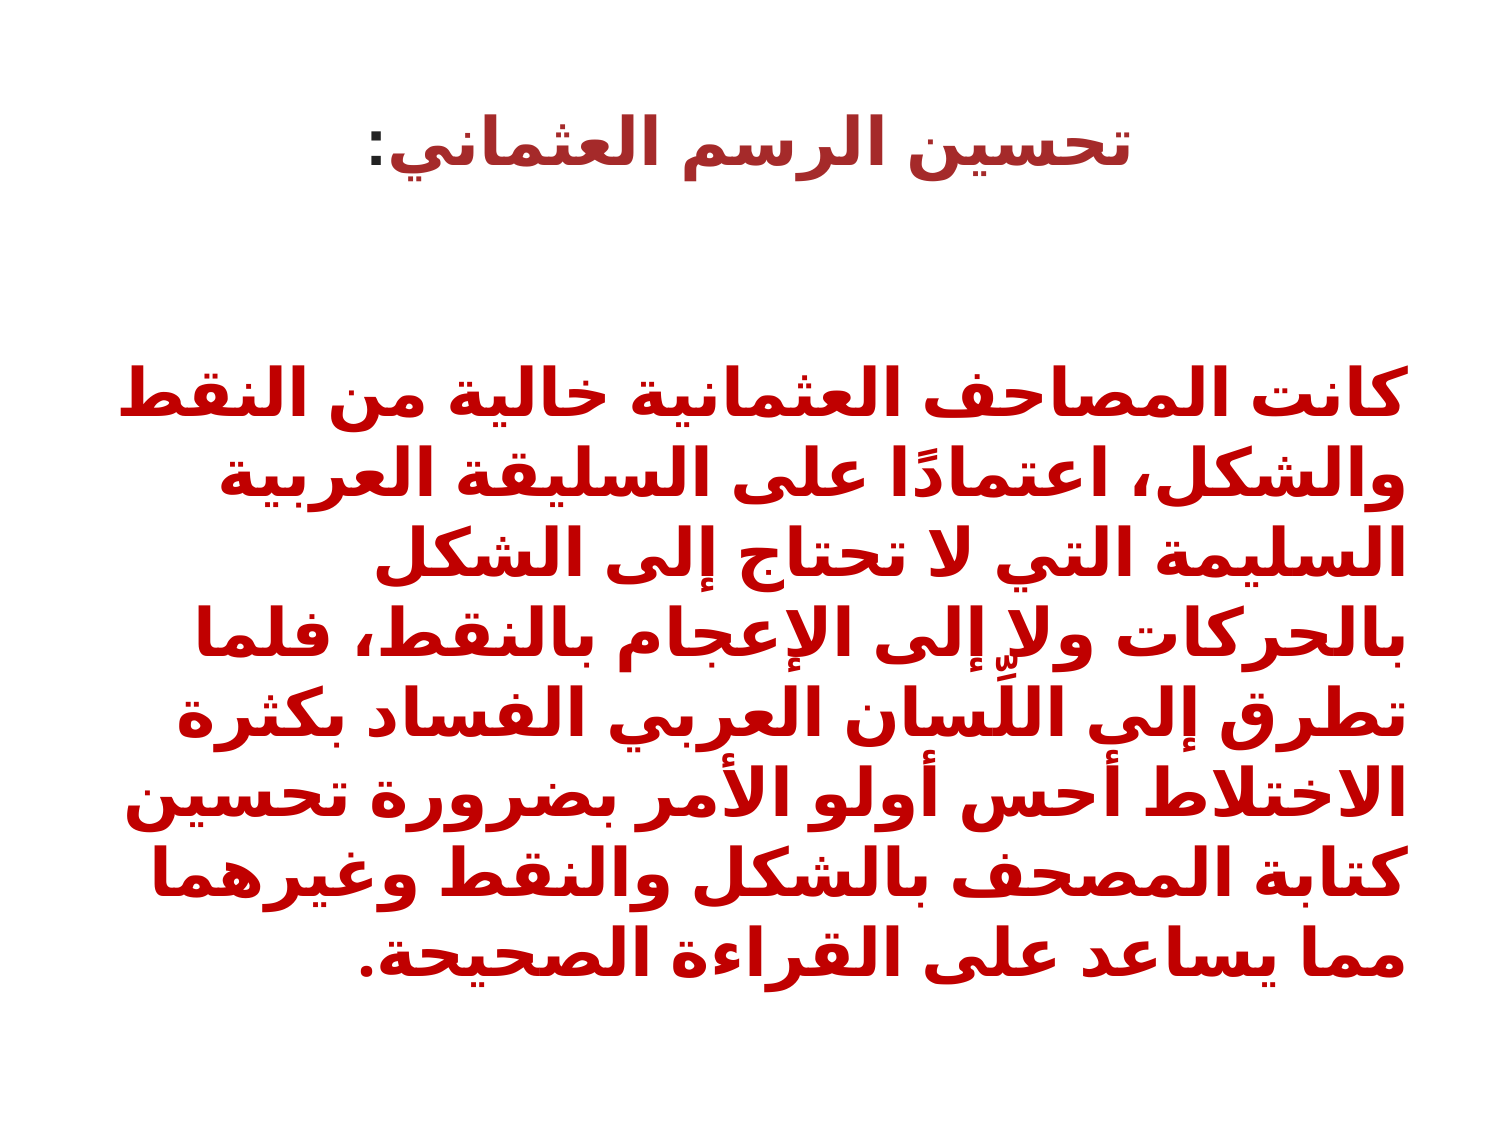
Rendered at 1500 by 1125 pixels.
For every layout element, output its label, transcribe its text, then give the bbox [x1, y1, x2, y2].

title تحسين الرسم العثماني: [75, 45, 1425, 233]
list كانت المصاحف العثمانية خالية من النقط والشكل، اعتمادًا على السليقة العربية السليمة التي لا تحتاج إلى الشكل بالحركات ولا إلى الإعجام بالنقط، فلما تطرق إلى اللِّسان العربي الفساد بكثرة الاختلاط أحس أولو الأمر بضرورة تحسين كتابة المصحف بالشكل والنقط وغيرهما مما يساعد على القراءة الصحيحة. [75, 262, 1425, 1005]
